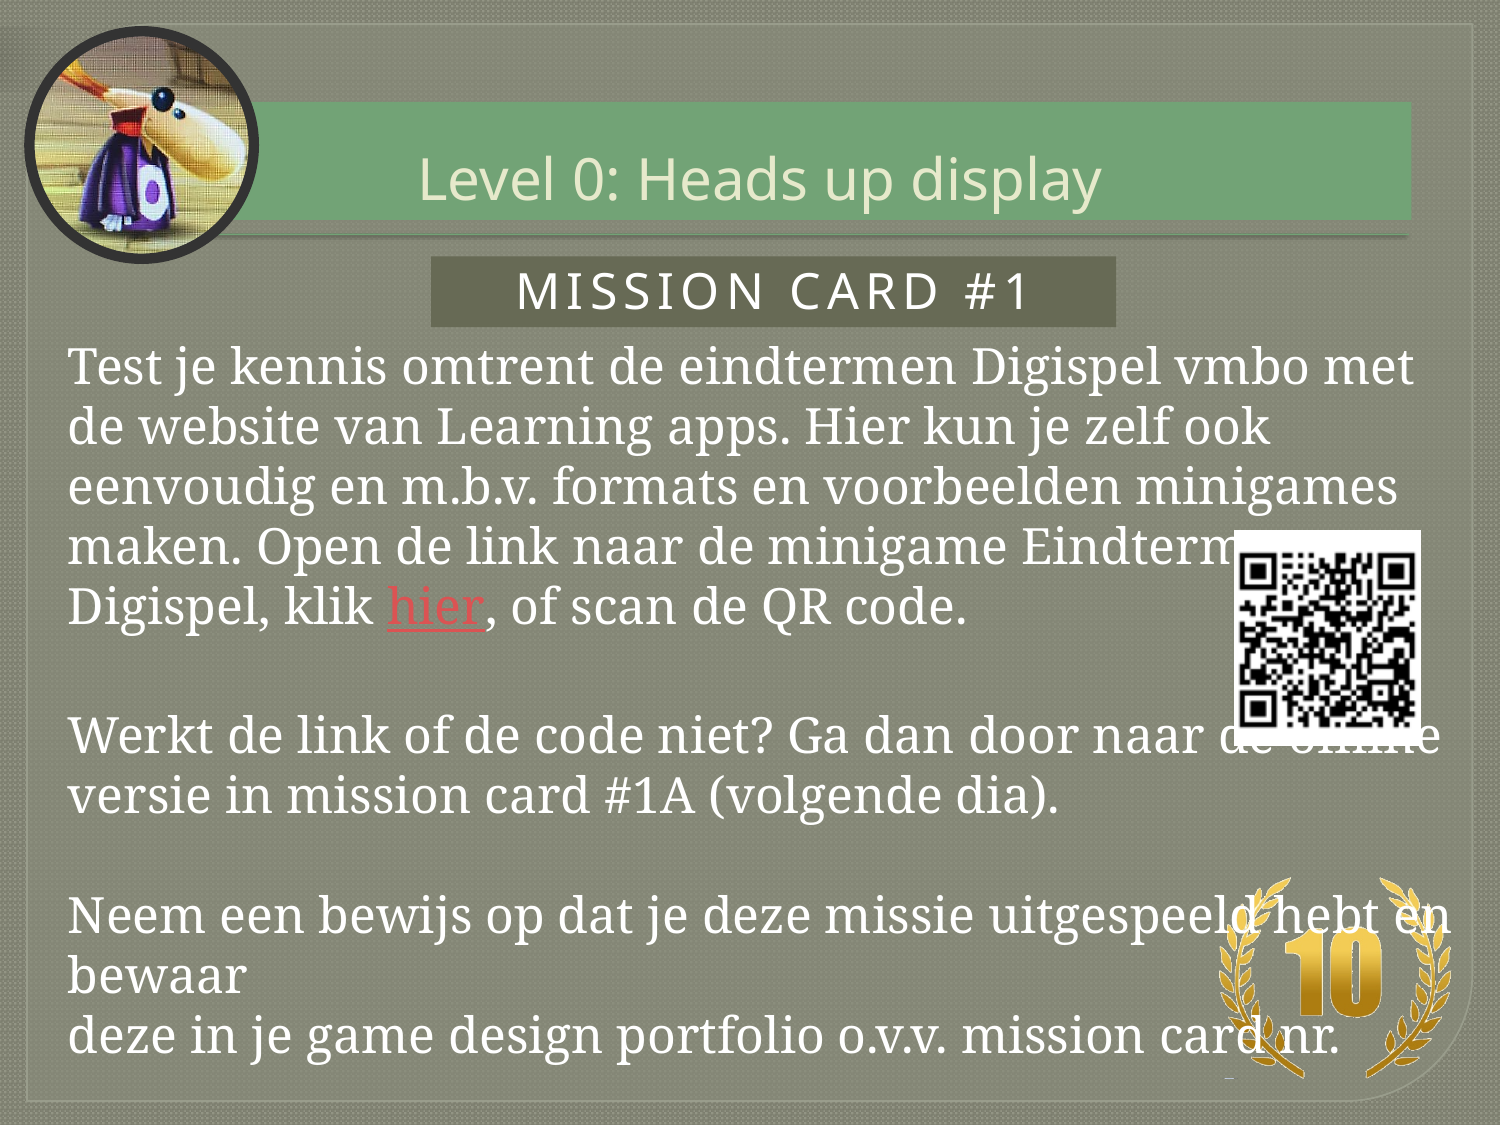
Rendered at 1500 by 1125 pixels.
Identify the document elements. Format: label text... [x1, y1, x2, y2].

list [29, 31, 255, 260]
text_box Test je kennis omtrent de eindtermen Digispel vmbo met de website van Learning apps. Hier kun je zelf ook eenvoudig en m.b.v. formats en voorbeelden minigames maken. Open de link naar de minigame Eindtermen Digispel, klik hier, of scan de QR code. Werkt de link of de code niet? Ga dan door naar de offline versie in mission card #1A (volgende dia). Neem een bewijs op dat je deze missie uitgespeeld hebt en bewaar deze in je game design portfolio o.v.v. mission card nr. [53, 327, 1471, 1125]
picture [1216, 869, 1453, 1079]
picture [1234, 530, 1421, 747]
text_box Mission card #1 [431, 256, 1117, 327]
title Level 0: Heads up display [260, 101, 1412, 220]
